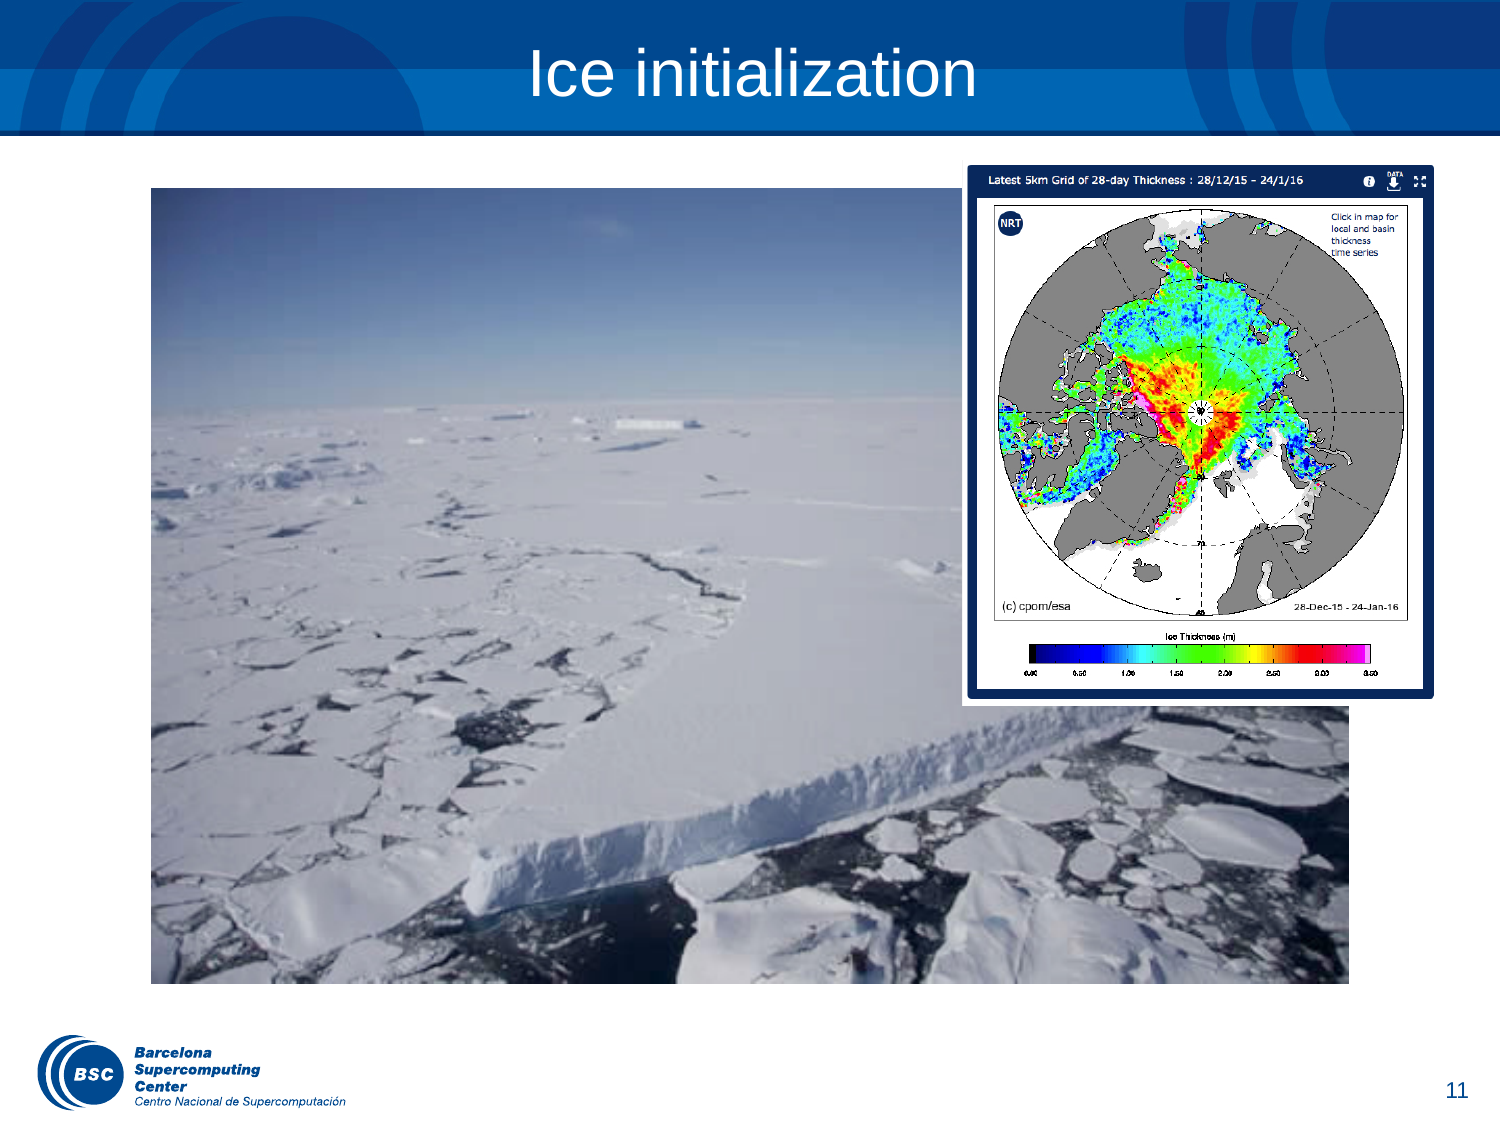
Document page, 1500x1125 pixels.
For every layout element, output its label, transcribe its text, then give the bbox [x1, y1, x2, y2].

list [150, 187, 1350, 985]
picture [962, 160, 1438, 706]
picture [0, 0, 1500, 136]
text_box Ice initialization [348, 22, 1140, 118]
slide_number 11 [1411, 1042, 1484, 1111]
